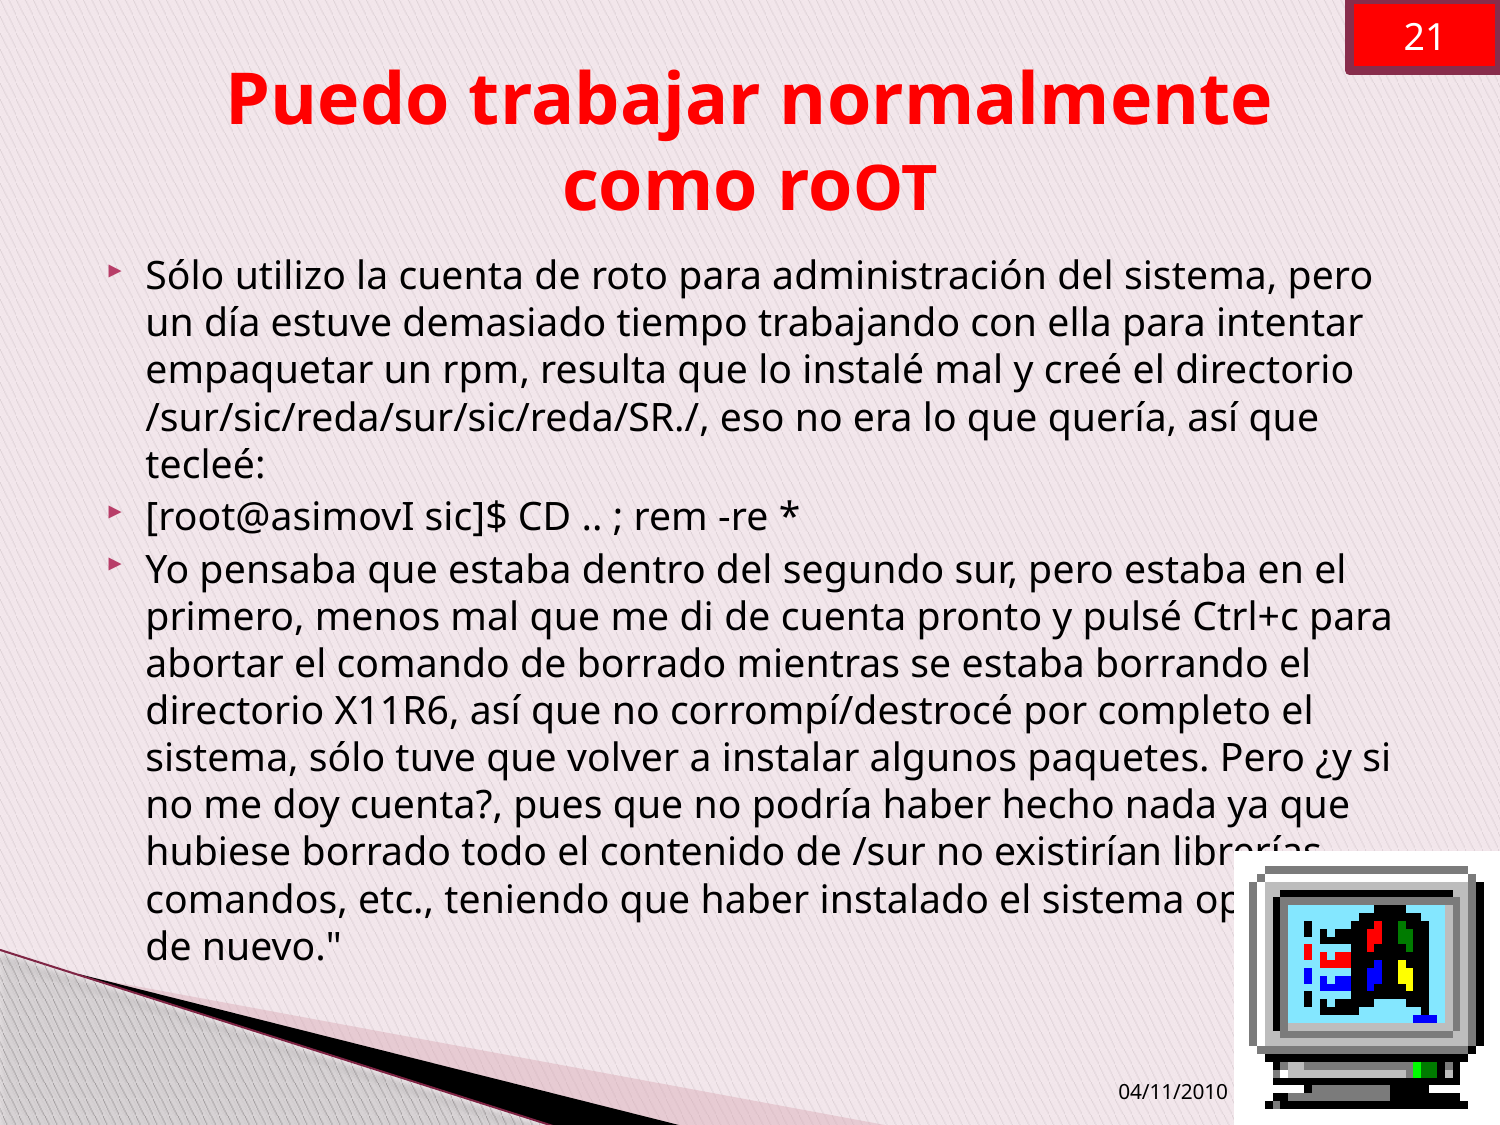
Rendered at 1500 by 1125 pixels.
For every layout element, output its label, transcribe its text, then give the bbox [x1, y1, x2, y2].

text_box 21 [1345, 0, 1500, 75]
picture [1234, 851, 1500, 1125]
list Sólo utilizo la cuenta de roto para administración del sistema, pero un día estuve demasiado tiempo trabajando con ella para intentar empaquetar un rpm, resulta que lo instalé mal y creé el directorio /sur/sic/reda/sur/sic/reda/SR./, eso no era lo que quería, así que tecleé: [root@asimovI sic]$ CD .. ; rem -re * Yo pensaba que estaba dentro del segundo sur, pero estaba en el primero, menos mal que me di de cuenta pronto y pulsé Ctrl+c para abortar el comando de borrado mientras se estaba borrando el directorio X11R6, así que no corrompí/destrocé por completo el sistema, sólo tuve que volver a instalar algunos paquetes. Pero ¿y si no me doy cuenta?, pues que no podría haber hecho nada ya que hubiese borrado todo el contenido de /sur no existirían librerías, comandos, etc., teniendo que haber instalado el sistema operativo de nuevo." [75, 243, 1425, 986]
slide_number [1103, 1051, 1228, 1112]
title Puedo trabajar normalmente como roOT [75, 45, 1425, 233]
